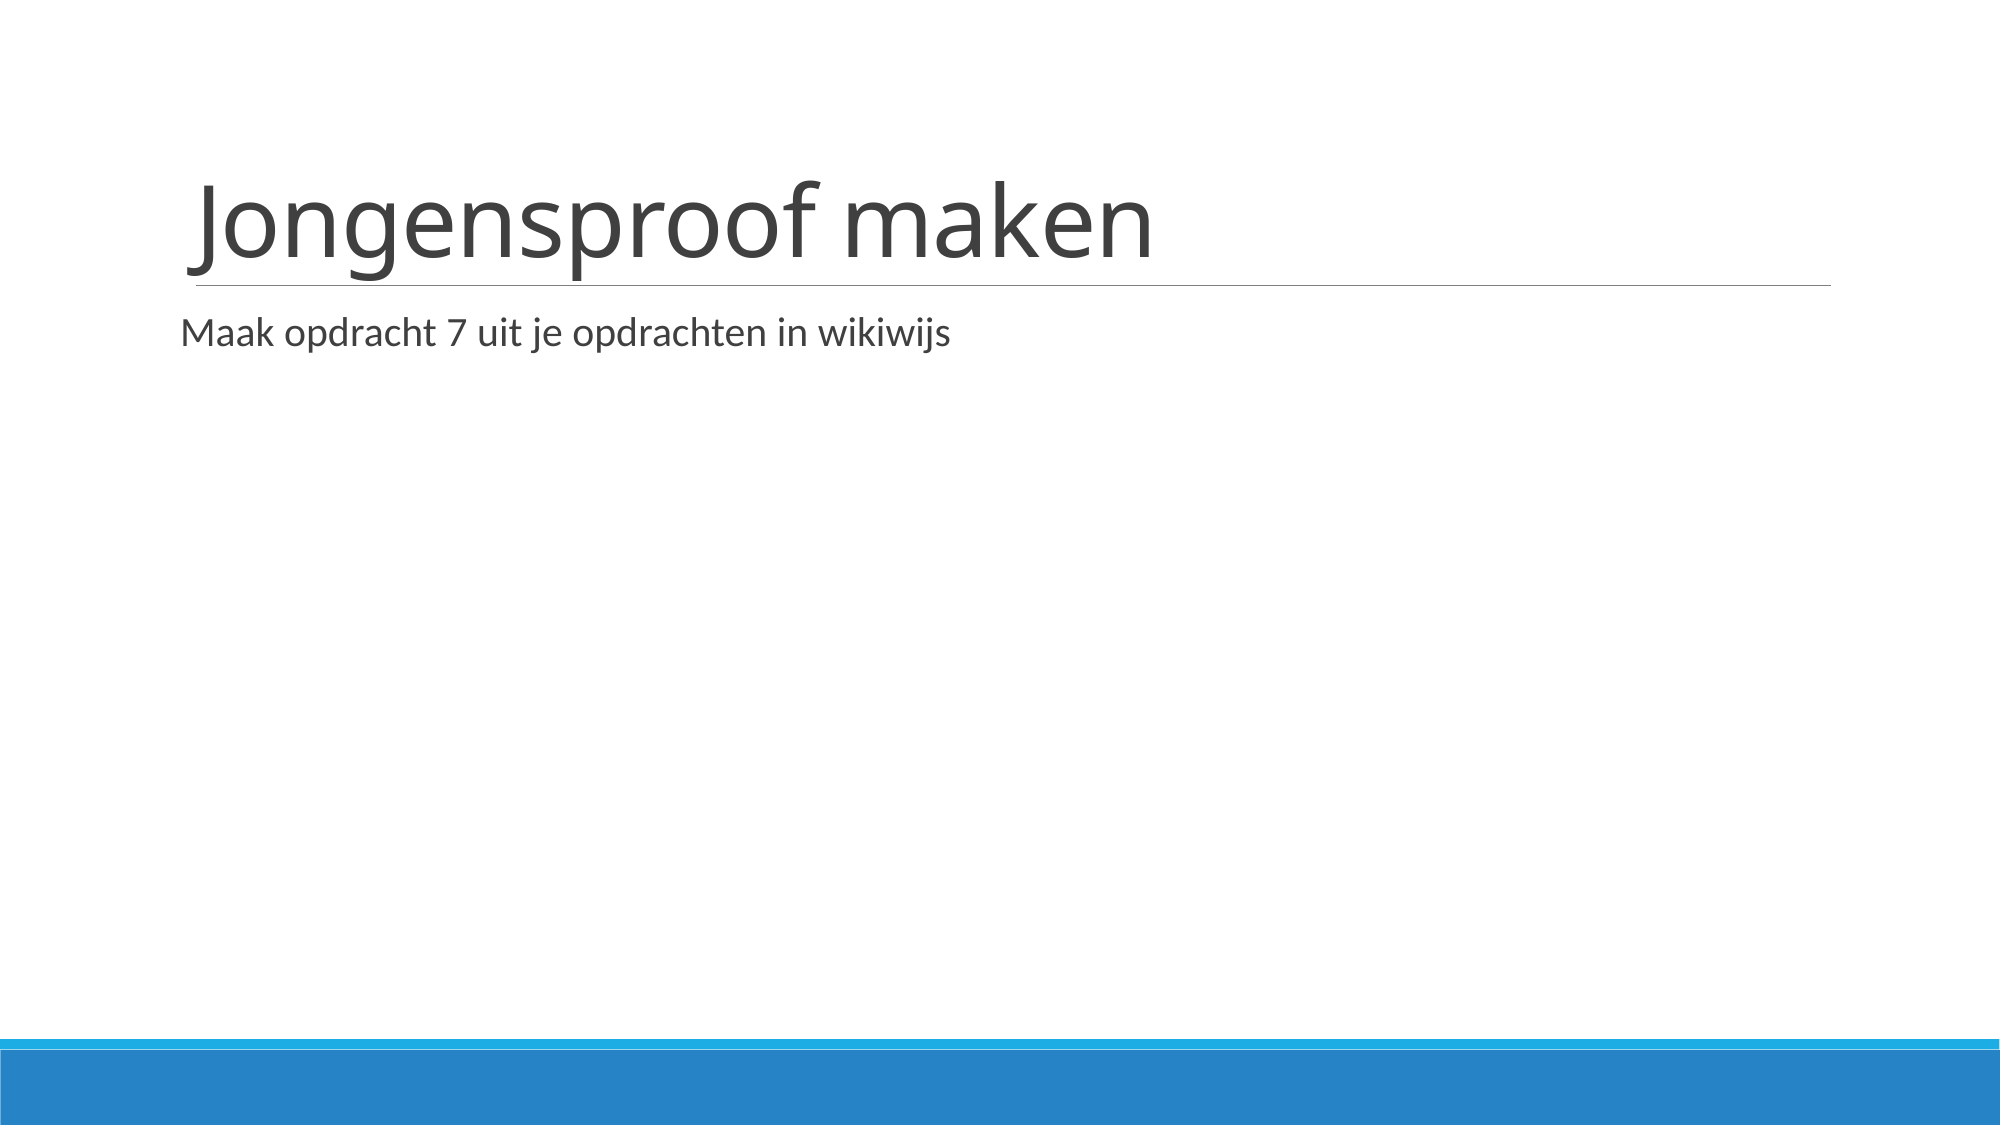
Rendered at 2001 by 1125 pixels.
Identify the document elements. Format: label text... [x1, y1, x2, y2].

list Maak opdracht 7 uit je opdrachten in wikiwijs [180, 302, 1830, 963]
title Jongensproof maken [180, 47, 1830, 285]
